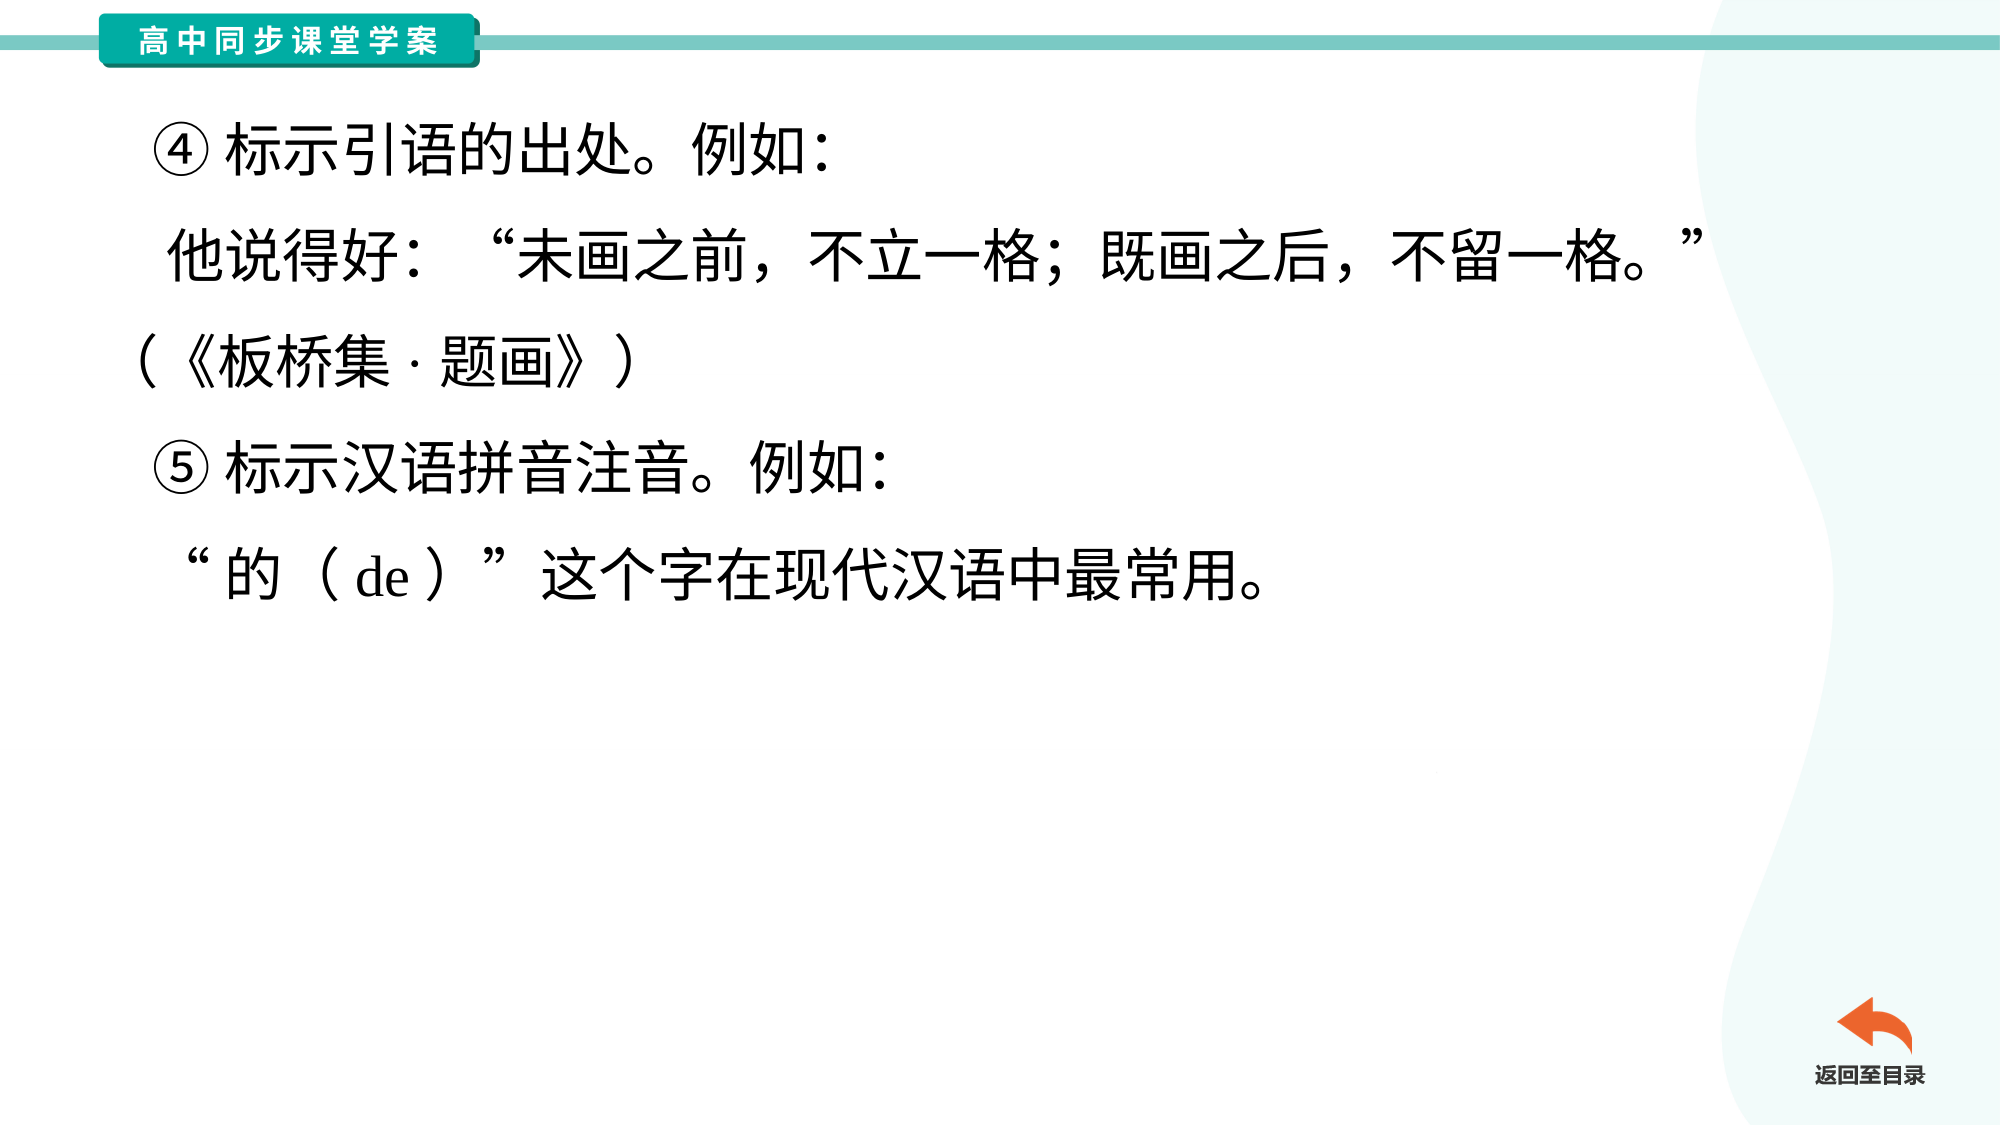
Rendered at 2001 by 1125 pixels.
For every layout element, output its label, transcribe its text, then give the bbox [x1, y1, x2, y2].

text_box ④标示引语的出处。例如： 他说得好：“未画之前，不立一格；既画之后，不留一格。” （《板桥集·题画》） ⑤标示汉语拼音注音。例如： “的（de）”这个字在现代汉语中最常用。 [100, 76, 1899, 608]
picture [0, 0, 2000, 1125]
